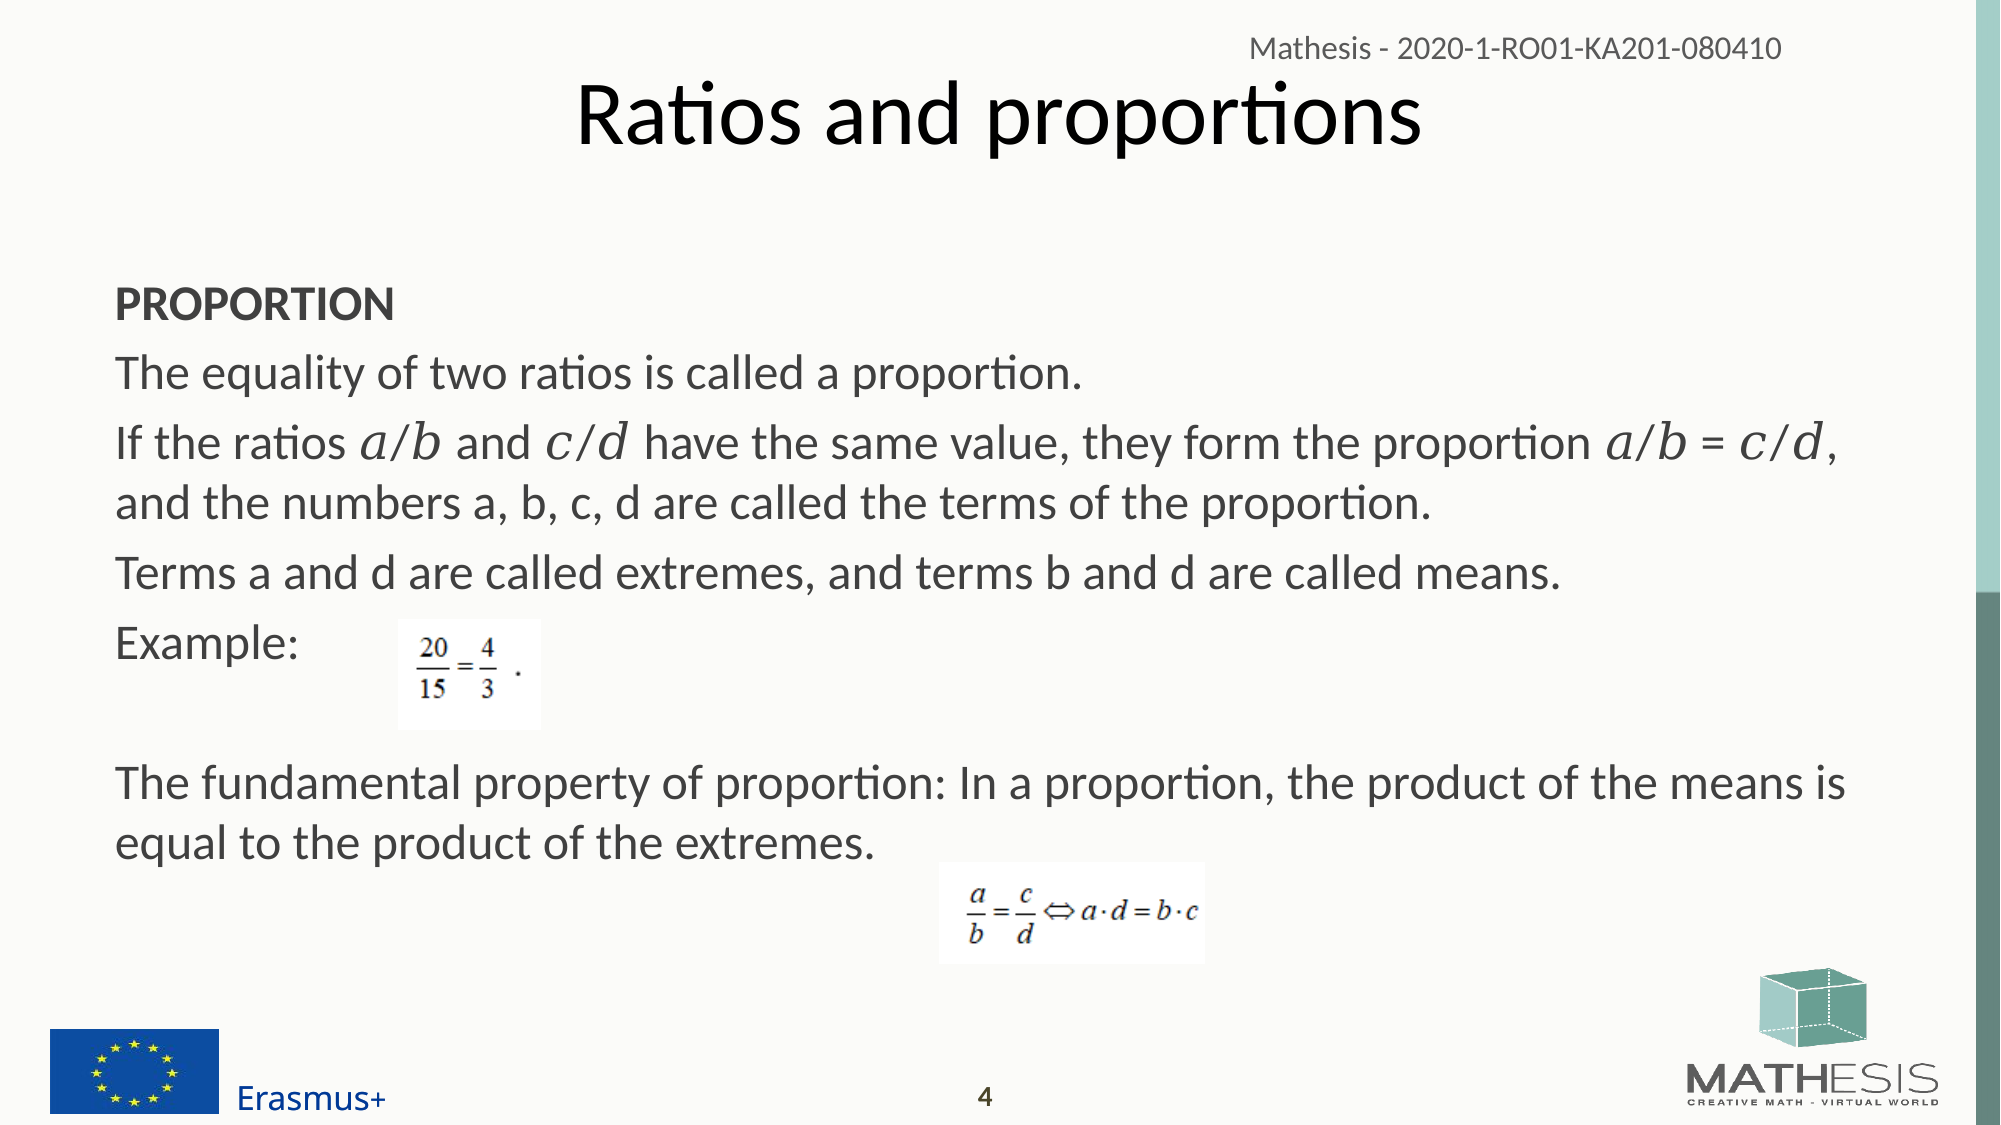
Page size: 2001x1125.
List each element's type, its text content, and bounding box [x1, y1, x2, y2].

picture [938, 862, 1205, 965]
picture [398, 619, 542, 730]
list PROPORTION The equality of two ratios is called a proportion. If the ratios 𝑎/𝑏 and 𝑐/𝑑 have the same value, they form the proportion 𝑎/𝑏 = 𝑐/𝑑, and the numbers a, b, c, d are called the terms of the proportion. Terms a and d are called extremes, and terms b and d are called means. Example: The fundamental property of proportion: In a proportion, the product of the means is equal to the product of the extremes. [99, 262, 1900, 1005]
picture [50, 1029, 219, 1114]
title Ratios and proportions [99, 45, 1900, 233]
